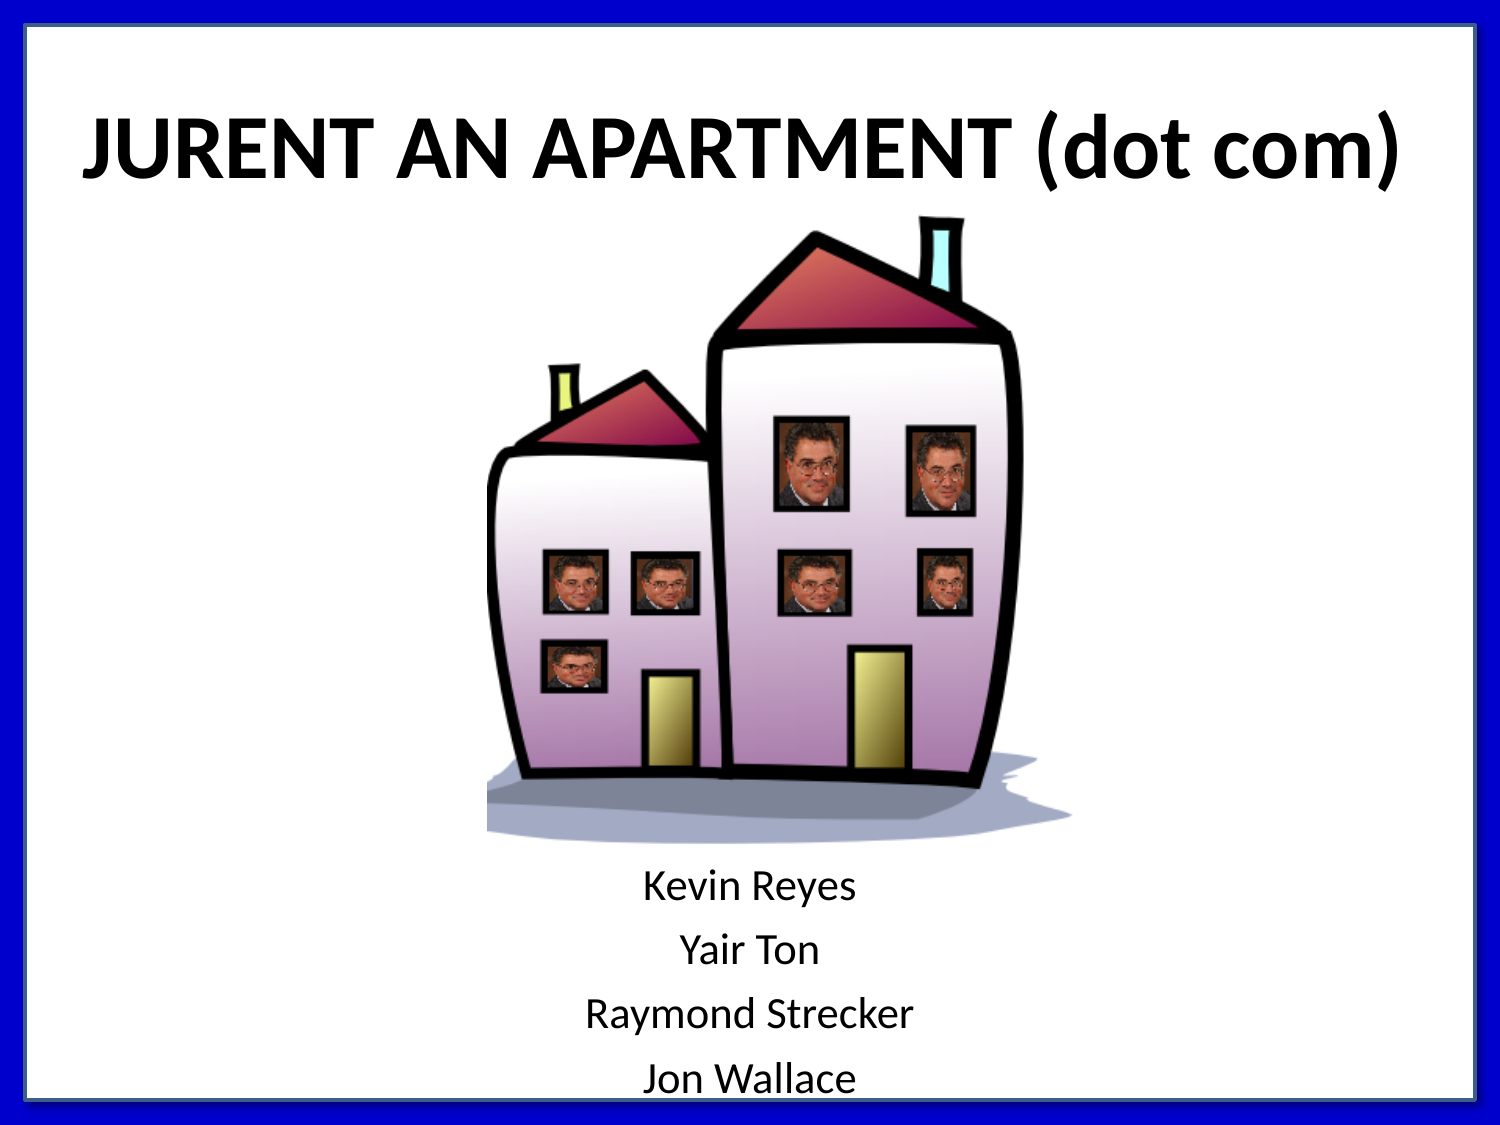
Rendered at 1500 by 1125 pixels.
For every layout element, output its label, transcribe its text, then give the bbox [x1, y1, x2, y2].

subtitle Kevin Reyes Yair Ton Raymond Strecker Jon Wallace [225, 837, 1275, 1113]
title JURENT AN APARTMENT (dot com) [62, 21, 1425, 263]
picture [487, 212, 1077, 855]
